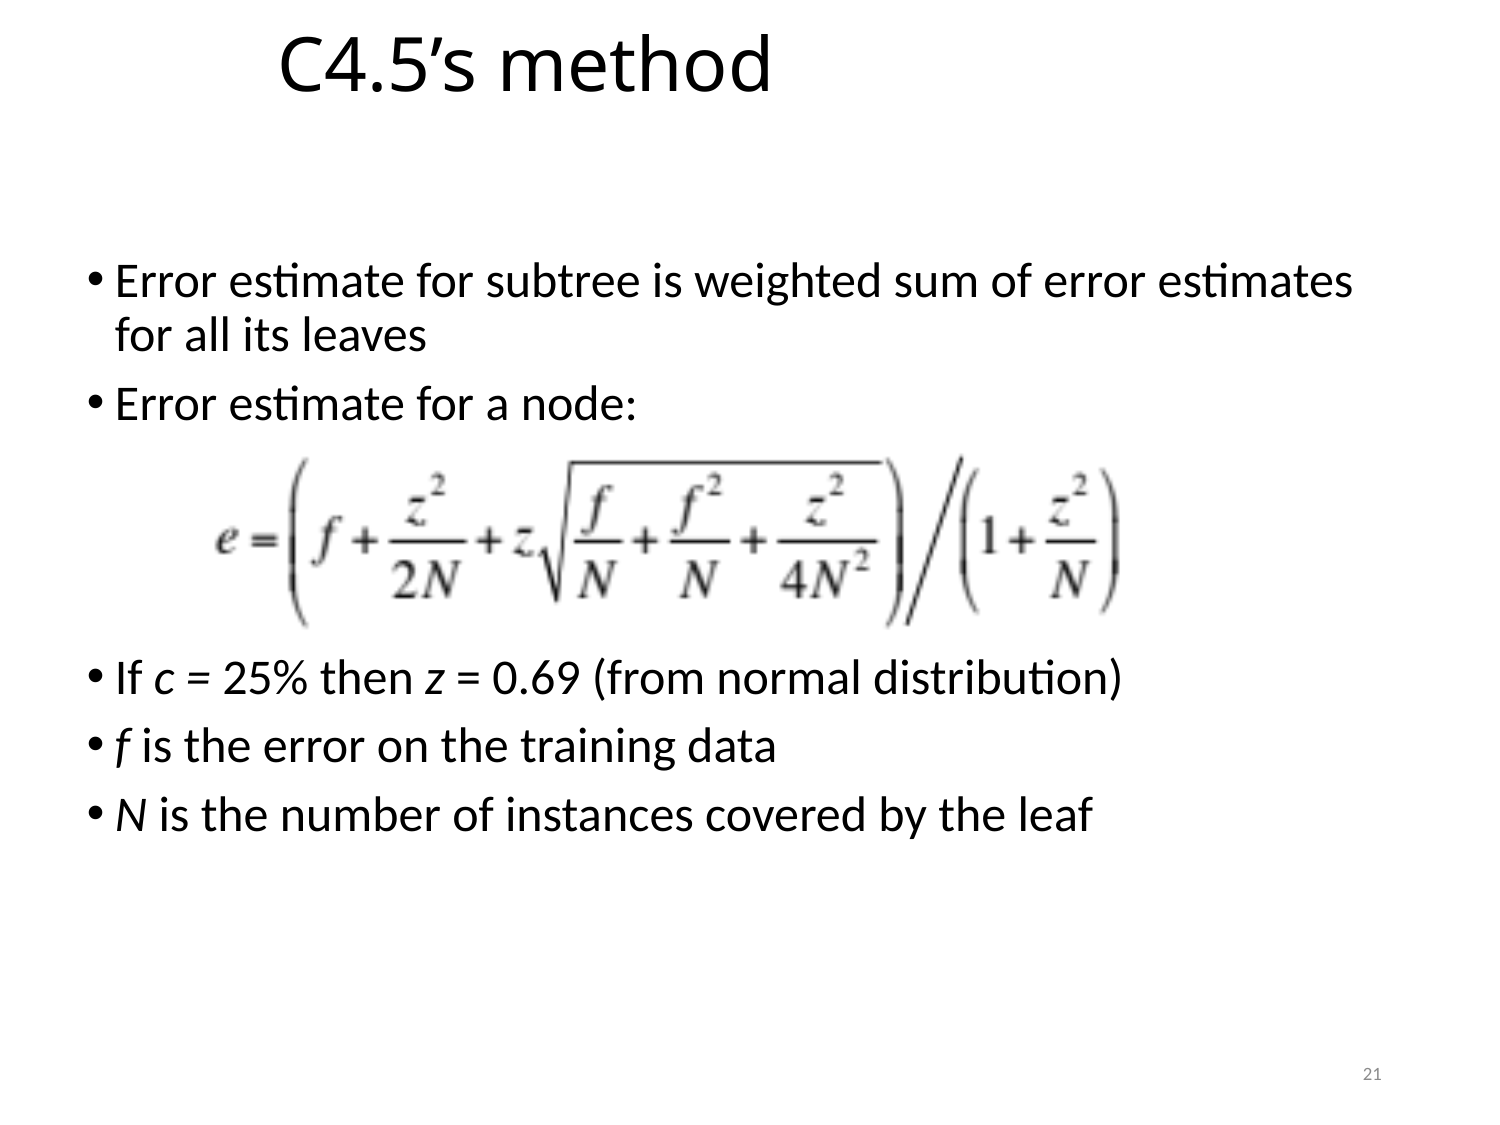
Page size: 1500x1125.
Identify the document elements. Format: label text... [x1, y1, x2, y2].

list Error estimate for subtree is weighted sum of error estimates for all its leaves Error estimate for a node: If c = 25% then z = 0.69 (from normal distribution) f is the error on the training data N is the number of instances covered by the leaf [72, 247, 1397, 900]
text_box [210, 445, 1126, 631]
title C4.5’s method [262, 0, 1500, 148]
slide_number 21 [1059, 1042, 1397, 1103]
